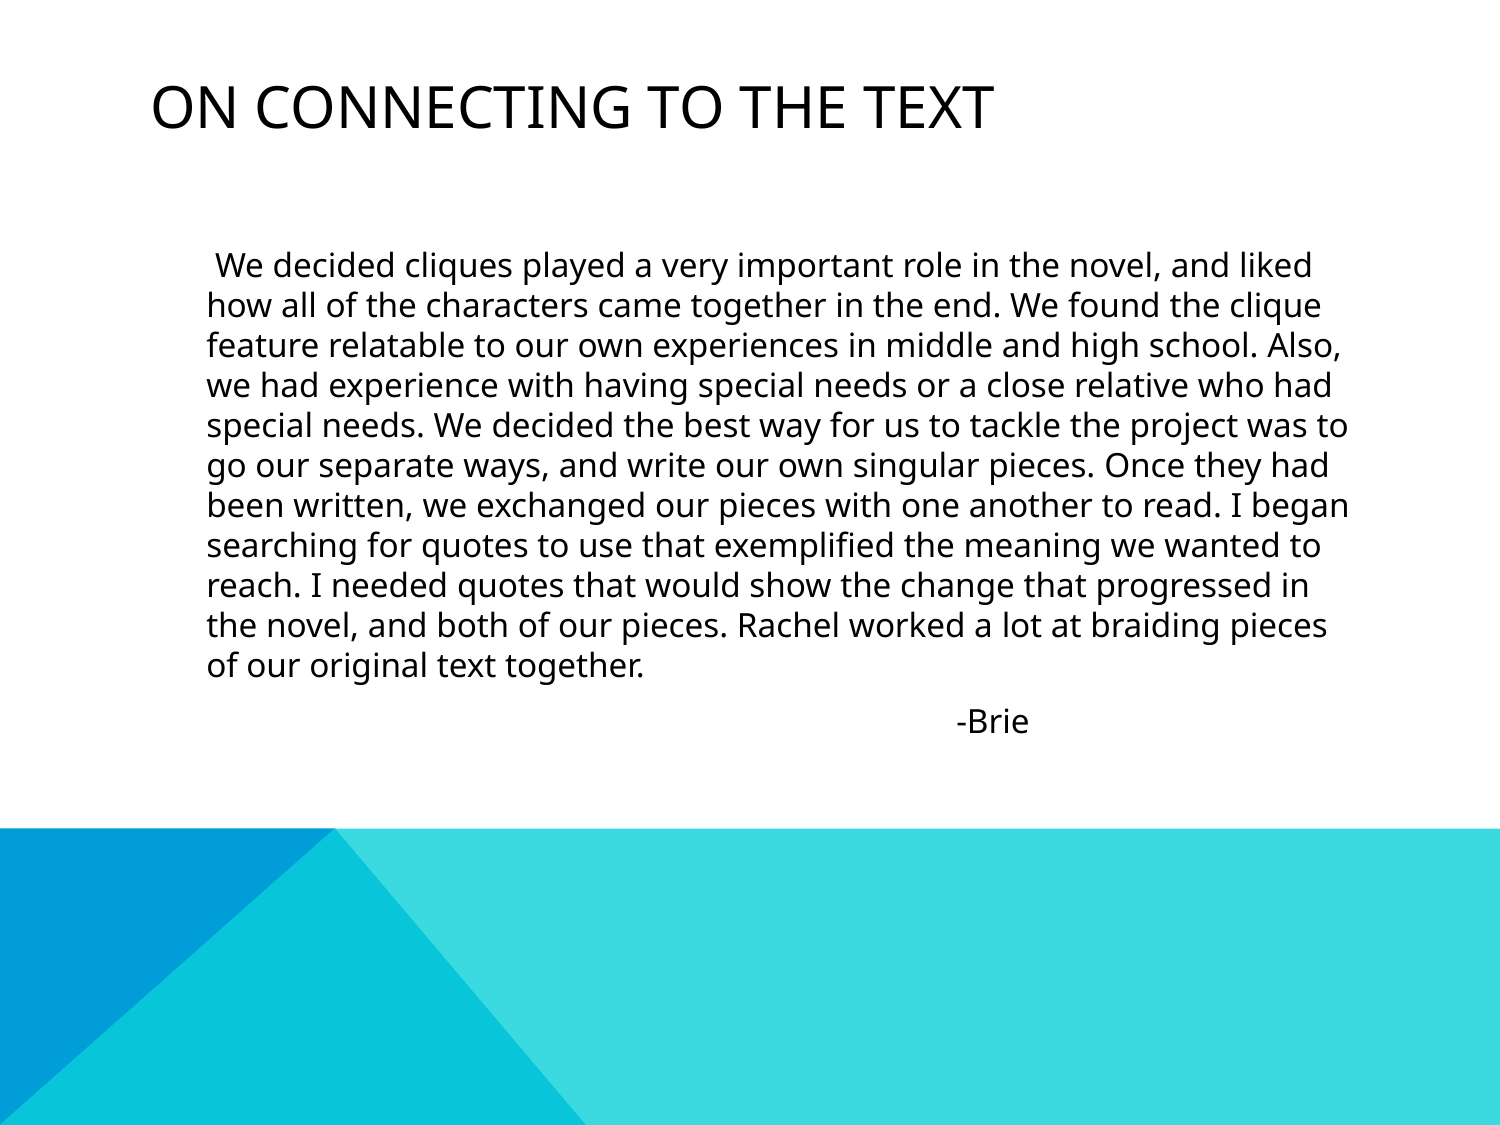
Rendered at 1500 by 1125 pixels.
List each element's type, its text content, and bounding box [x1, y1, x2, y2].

title On Connecting to the text [135, 60, 1369, 150]
list We decided cliques played a very important role in the novel, and liked how all of the characters came together in the end. We found the clique feature relatable to our own experiences in middle and high school. Also, we had experience with having special needs or a close relative who had special needs. We decided the best way for us to tackle the project was to go our separate ways, and write our own singular pieces. Once they had been written, we exchanged our pieces with one another to read. I began searching for quotes to use that exemplified the meaning we wanted to reach. I needed quotes that would show the change that progressed in the novel, and both of our pieces. Rachel worked a lot at braiding pieces of our original text together. -Brie [135, 180, 1369, 768]
